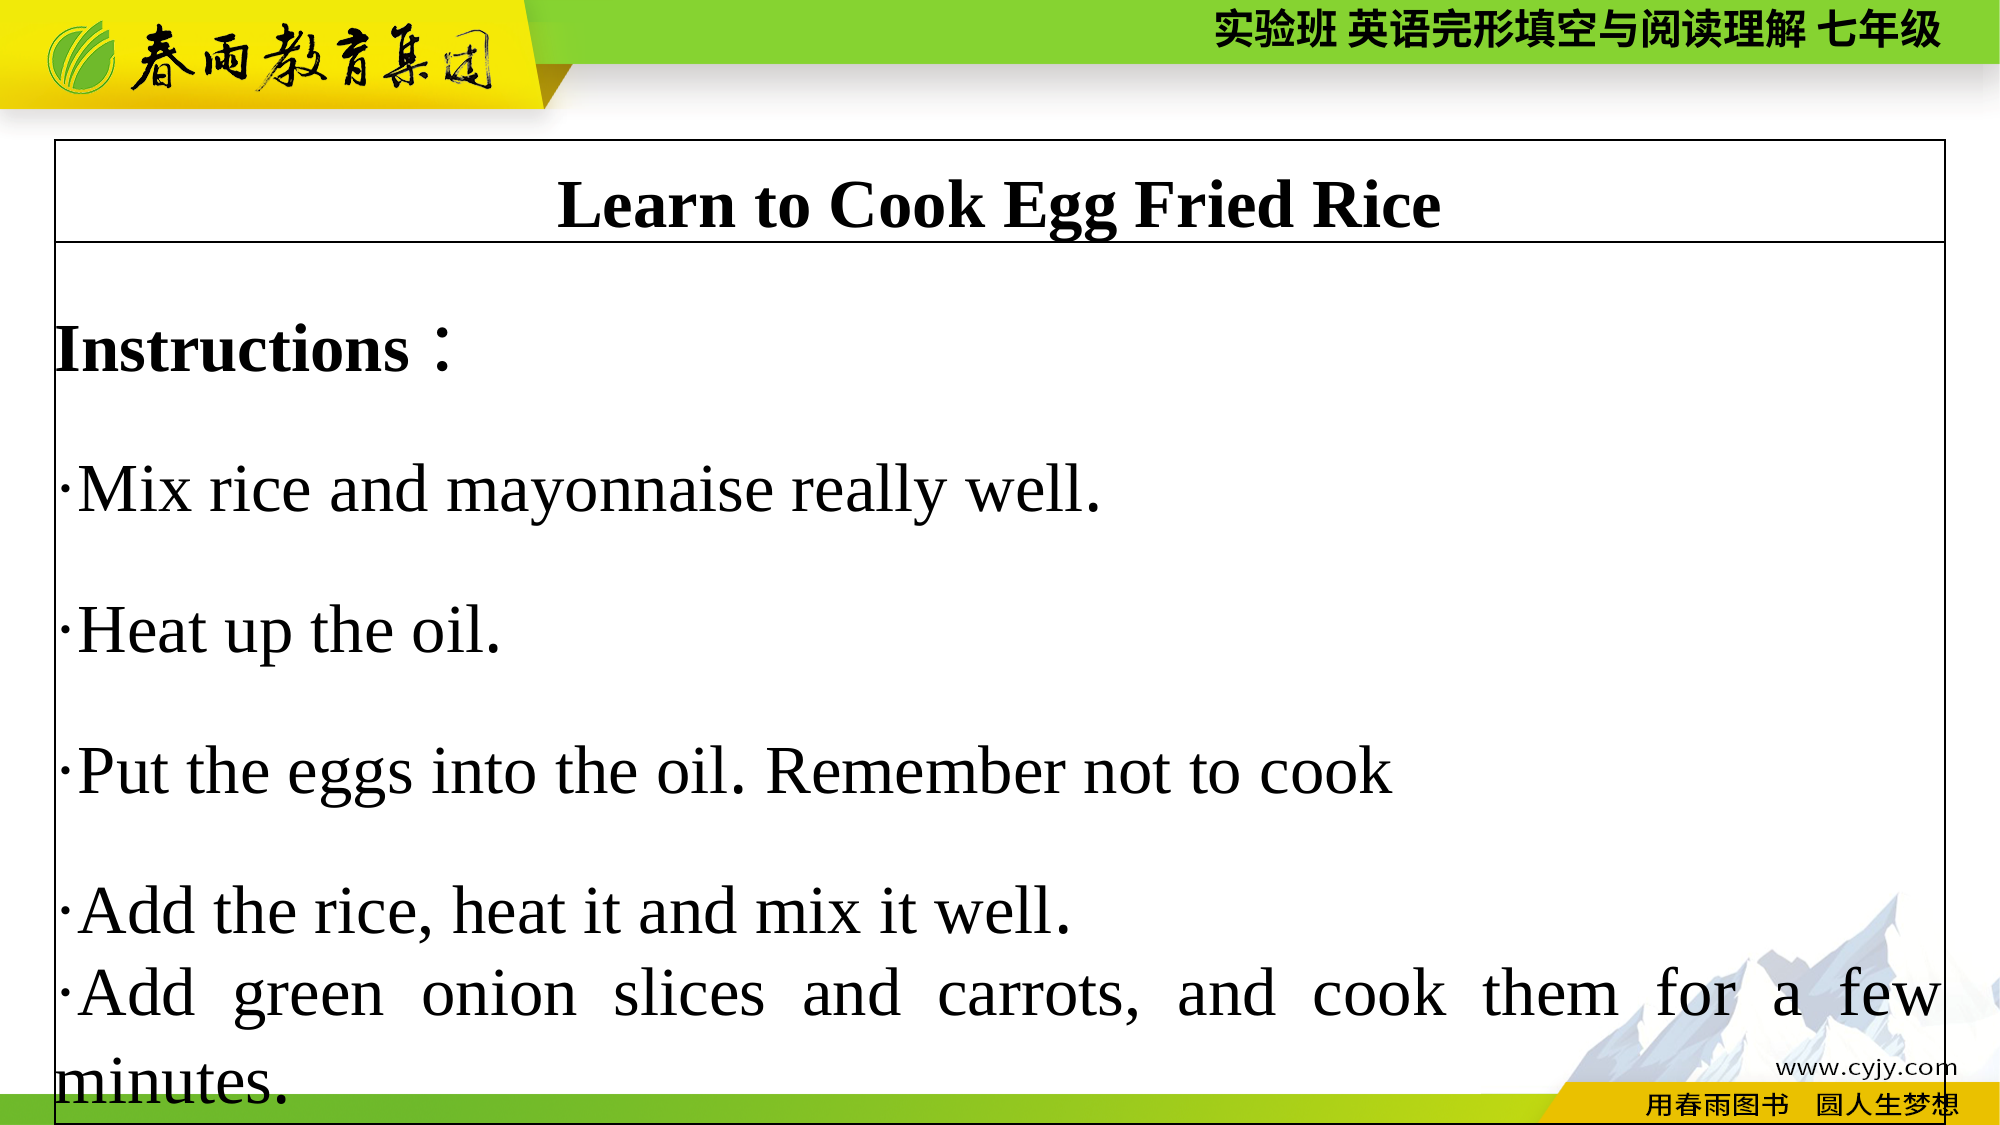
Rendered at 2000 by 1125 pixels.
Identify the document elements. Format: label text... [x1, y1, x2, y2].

table_header Learn to Cook Egg Fried Rice [56, 141, 1944, 241]
table_cell Instructions： ·Mix rice and mayonnaise really well. ·Heat up the oil. ·Put the eggs into the oil. Remember not to cook ·Add the rice, heat it and mix it well. ·Add green onion slices and carrots, and cook them for a few minutes. [56, 243, 1944, 1123]
picture [0, 0, 2000, 1125]
